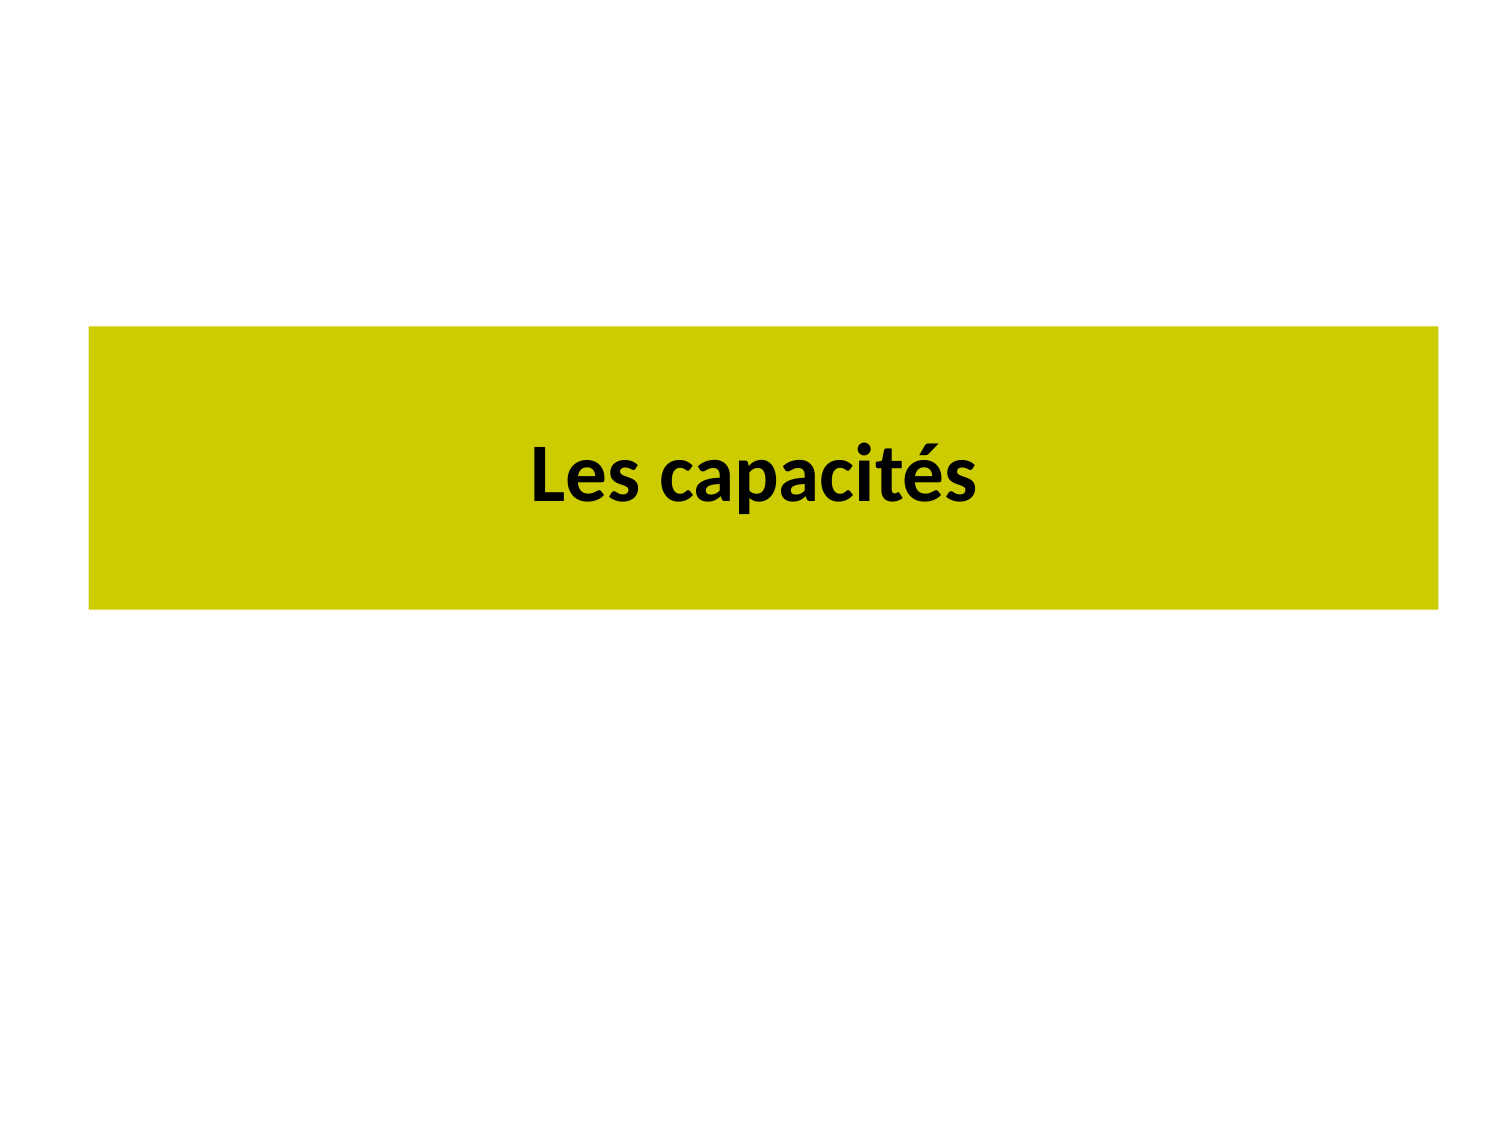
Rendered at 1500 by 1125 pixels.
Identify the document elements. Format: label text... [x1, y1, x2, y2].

title Les capacités [88, 326, 1439, 610]
